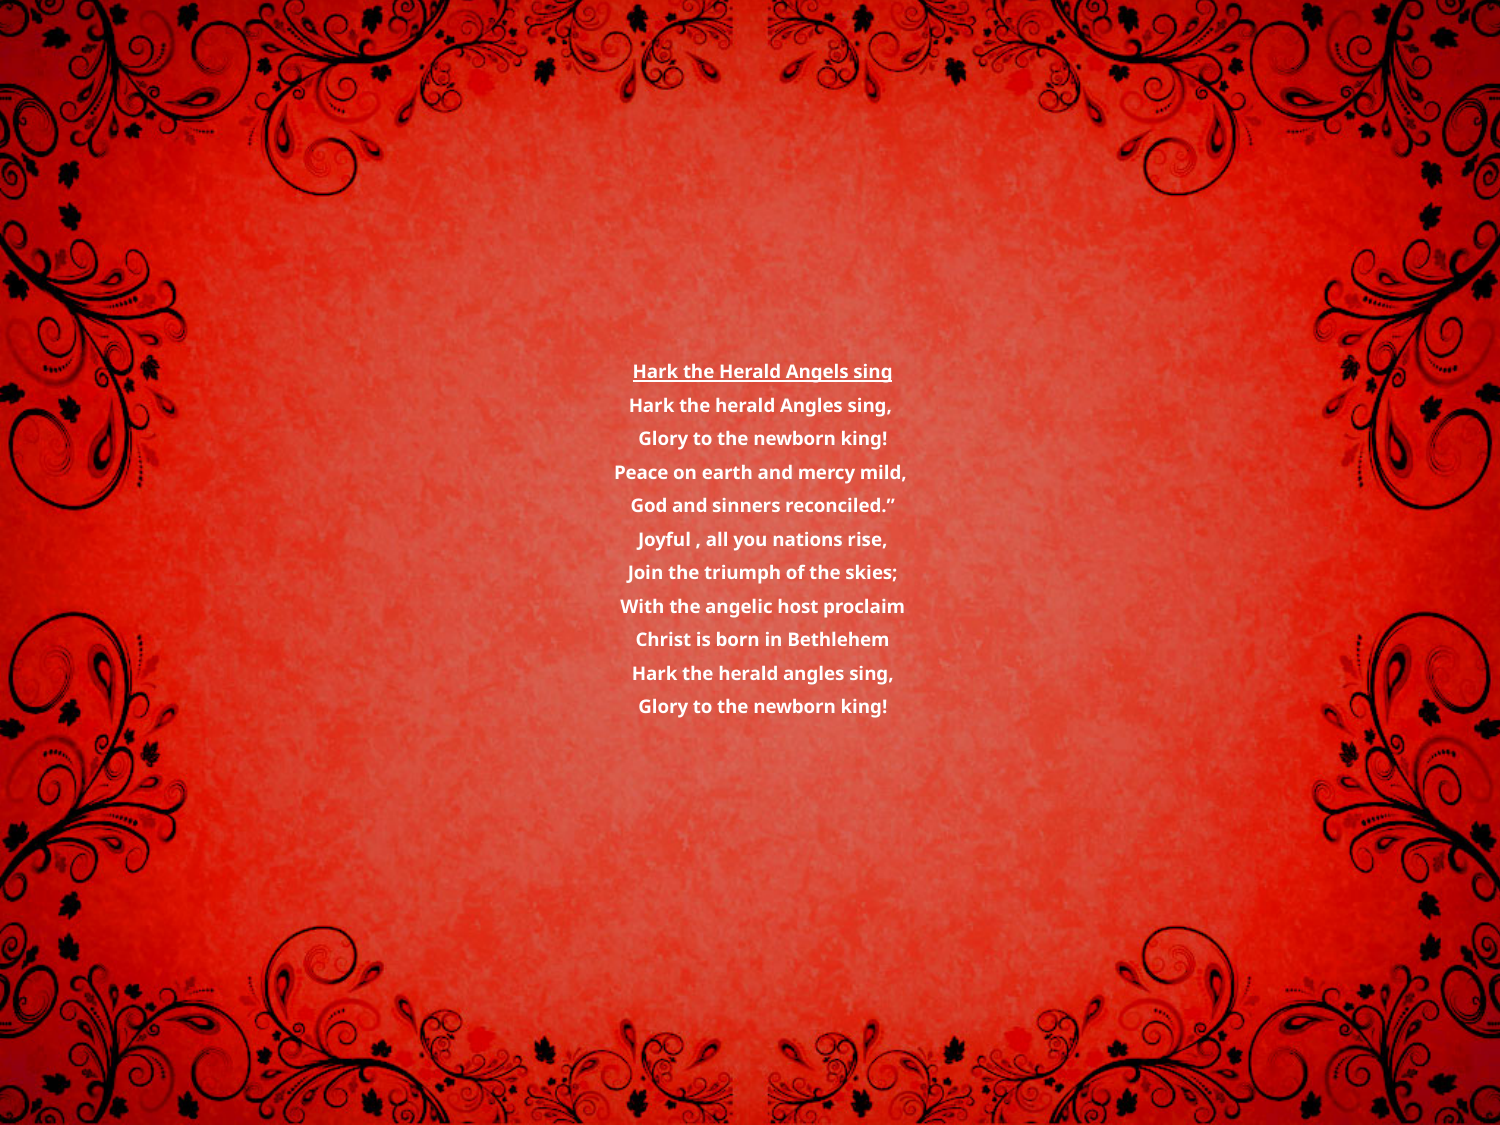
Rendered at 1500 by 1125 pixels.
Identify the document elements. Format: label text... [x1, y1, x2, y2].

title Hark the Herald Angels sing Hark the herald Angles sing, Glory to the newborn king! Peace on earth and mercy mild, God and sinners reconciled.” Joyful , all you nations rise, Join the triumph of the skies; With the angelic host proclaim Christ is born in Bethlehem Hark the herald angles sing, Glory to the newborn king! [124, 337, 1401, 751]
picture [0, 0, 1500, 1125]
